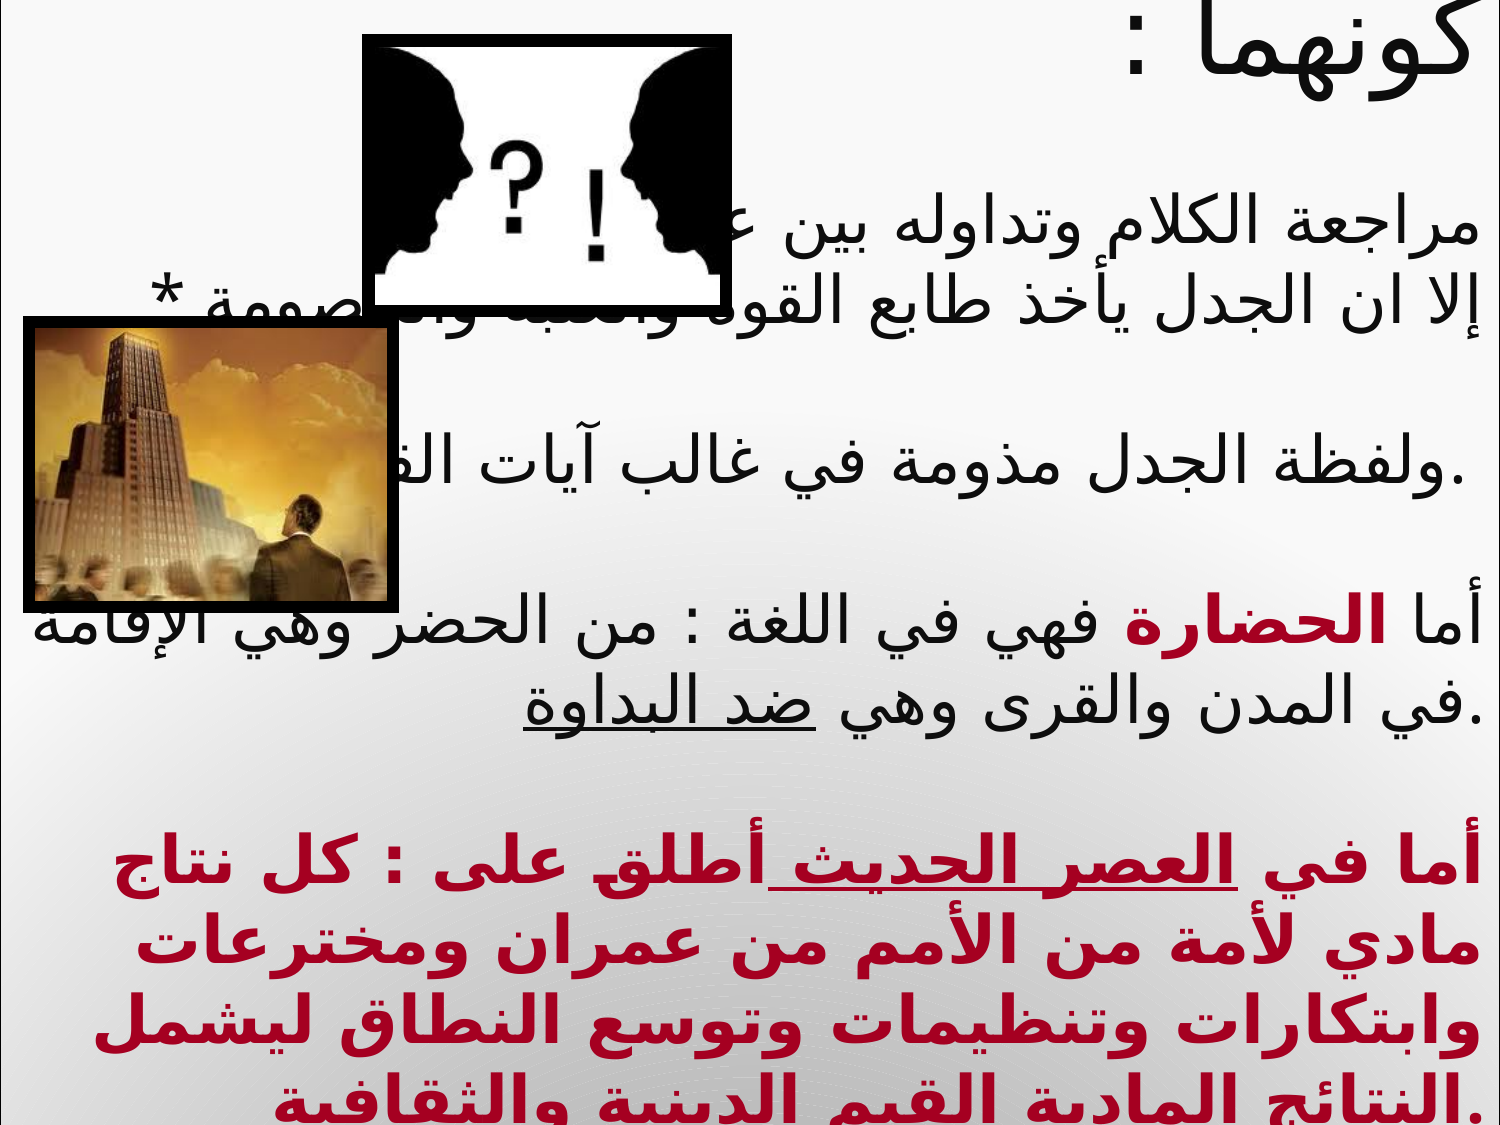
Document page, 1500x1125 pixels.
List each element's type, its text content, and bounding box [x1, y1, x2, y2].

text_box يتفق الجدل والحوار في كونهما : مراجعة الكلام وتداوله بين عدة اطراف * إلا ان الجدل يأخذ طابع القوة والغلبة والخصومة *ولفظة الجدل مذومة في غالب آيات القرآن الكريم. أما الحضارة فهي في اللغة : من الحضر وهي الإقامة في المدن والقرى وهي ضد البداوة. أما في العصر الحديث أطلق على : كل نتاج مادي لأمة من الأمم من عمران ومخترعات وابتكارات وتنظيمات وتوسع النطاق ليشمل النتائج المادية القيم الدينية والثقافية. [0, 0, 1500, 1125]
picture [374, 46, 721, 305]
picture [34, 327, 387, 601]
